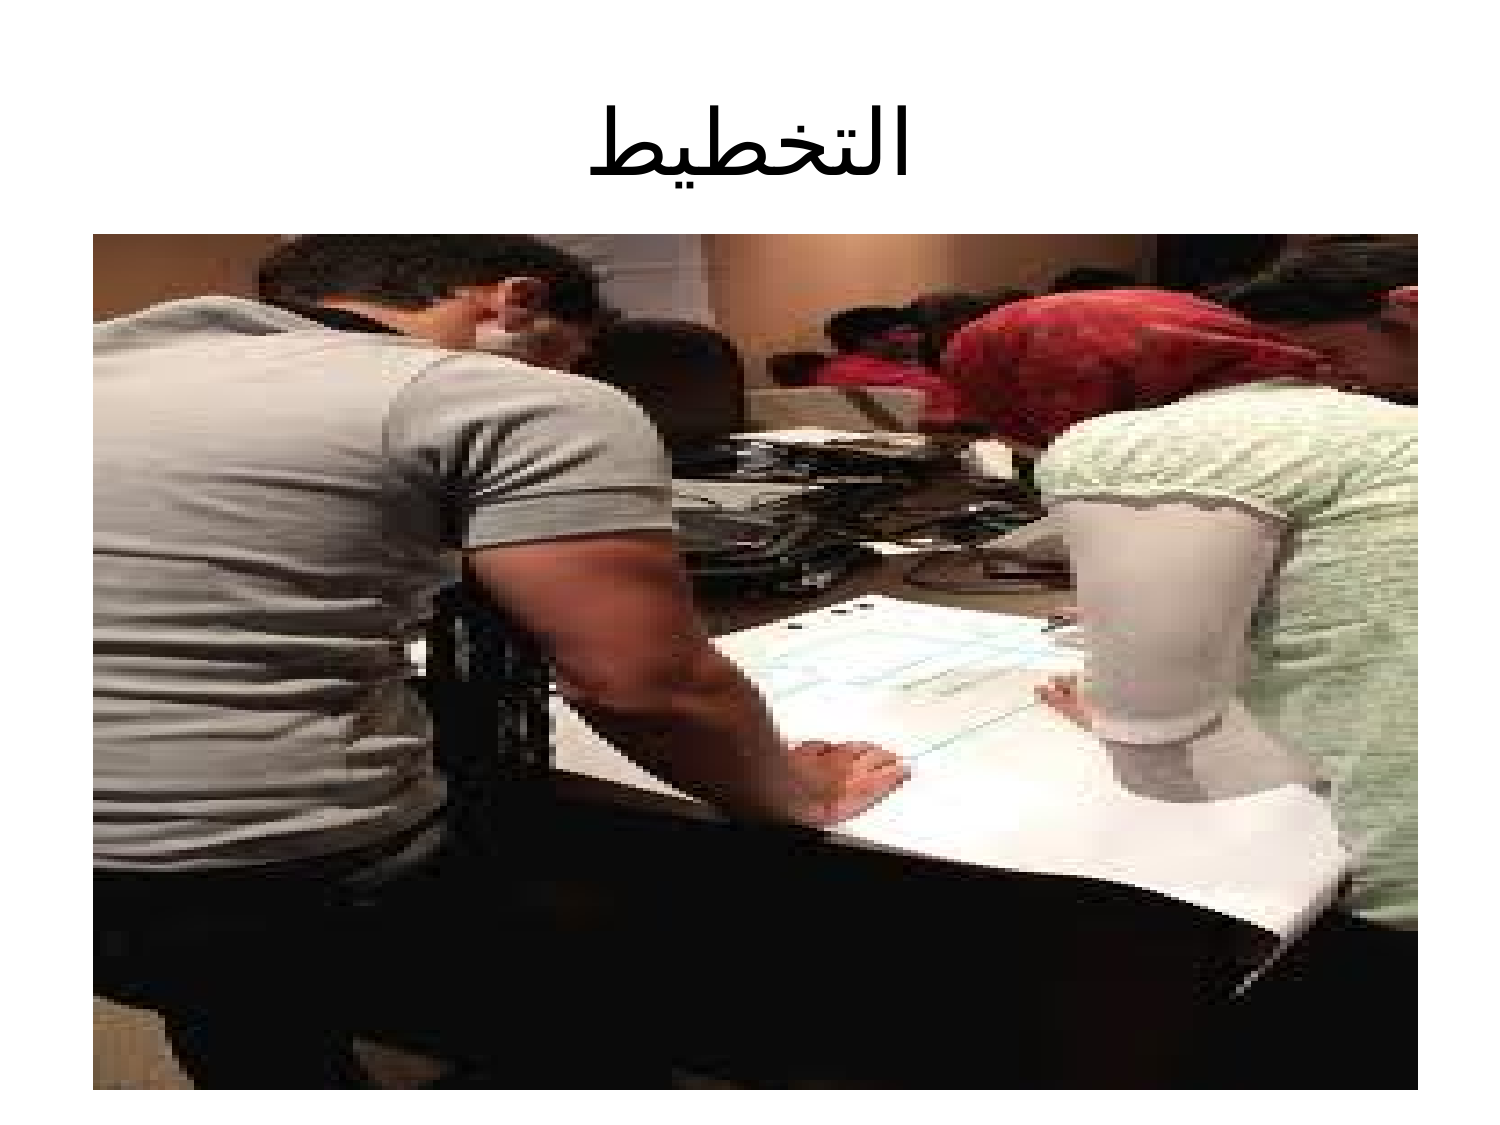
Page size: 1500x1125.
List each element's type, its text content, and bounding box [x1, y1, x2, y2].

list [93, 234, 1419, 1091]
title التخطيط [75, 45, 1425, 233]
